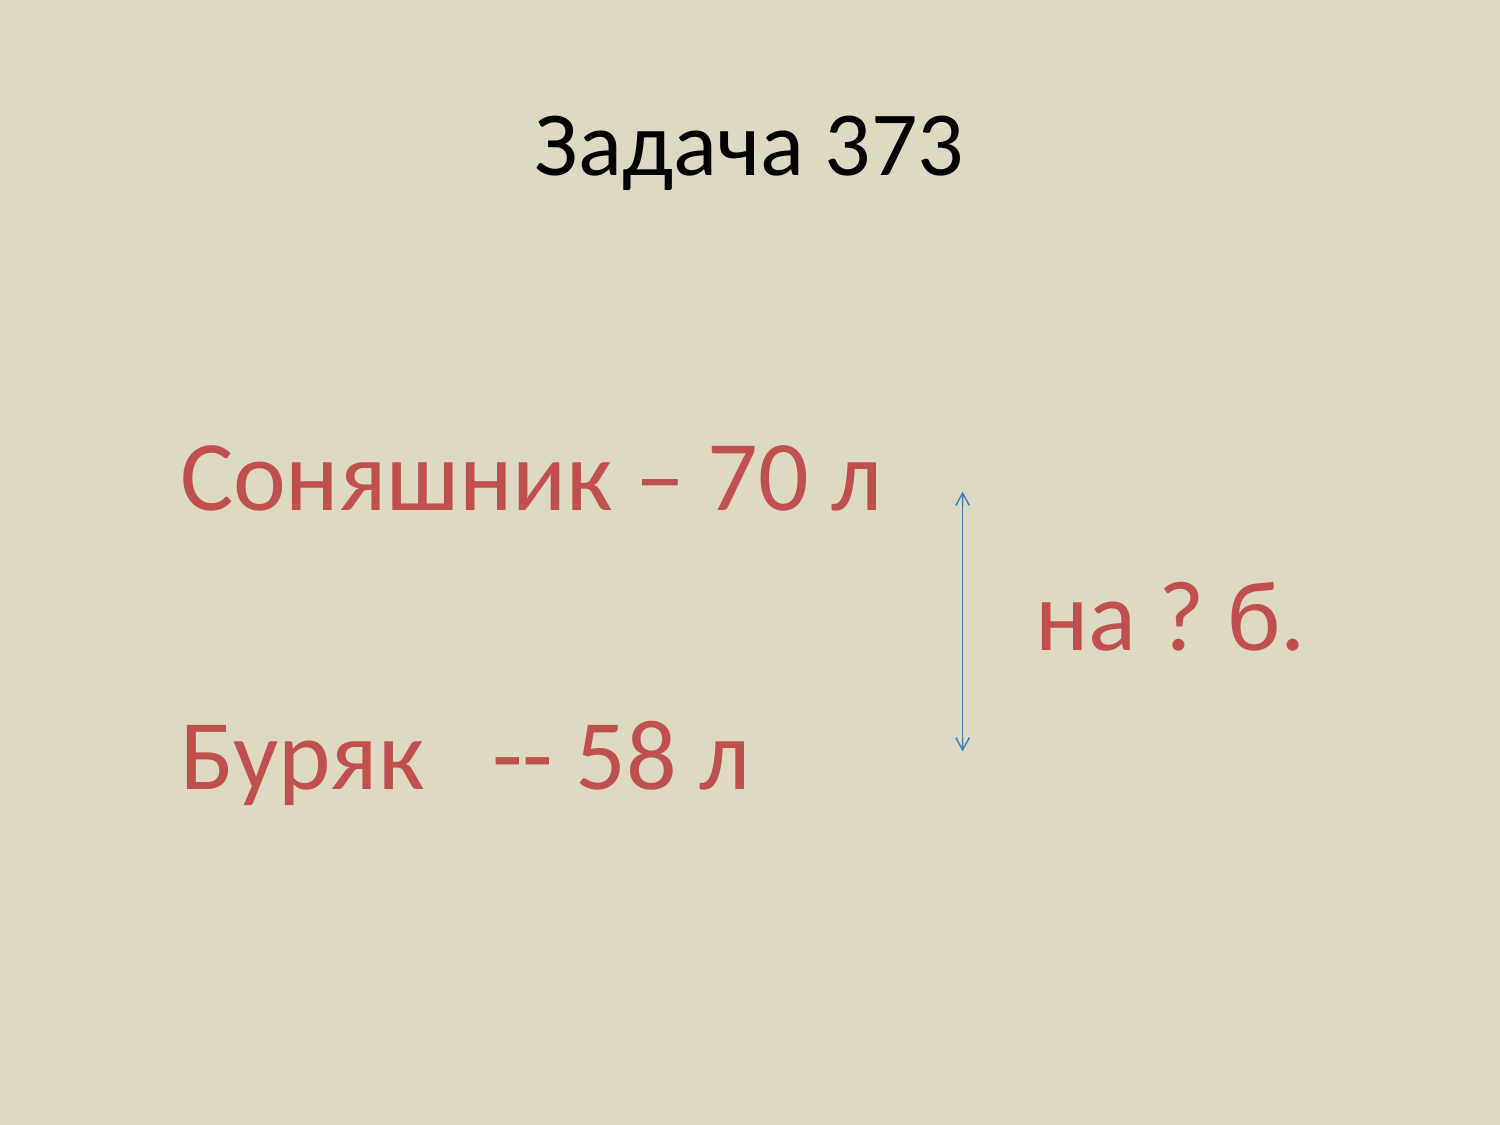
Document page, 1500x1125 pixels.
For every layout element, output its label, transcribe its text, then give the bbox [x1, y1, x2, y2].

list Соняшник – 70 л на ? б. Буряк -- 58 л [75, 262, 1425, 1005]
title Задача 373 [75, 45, 1425, 233]
